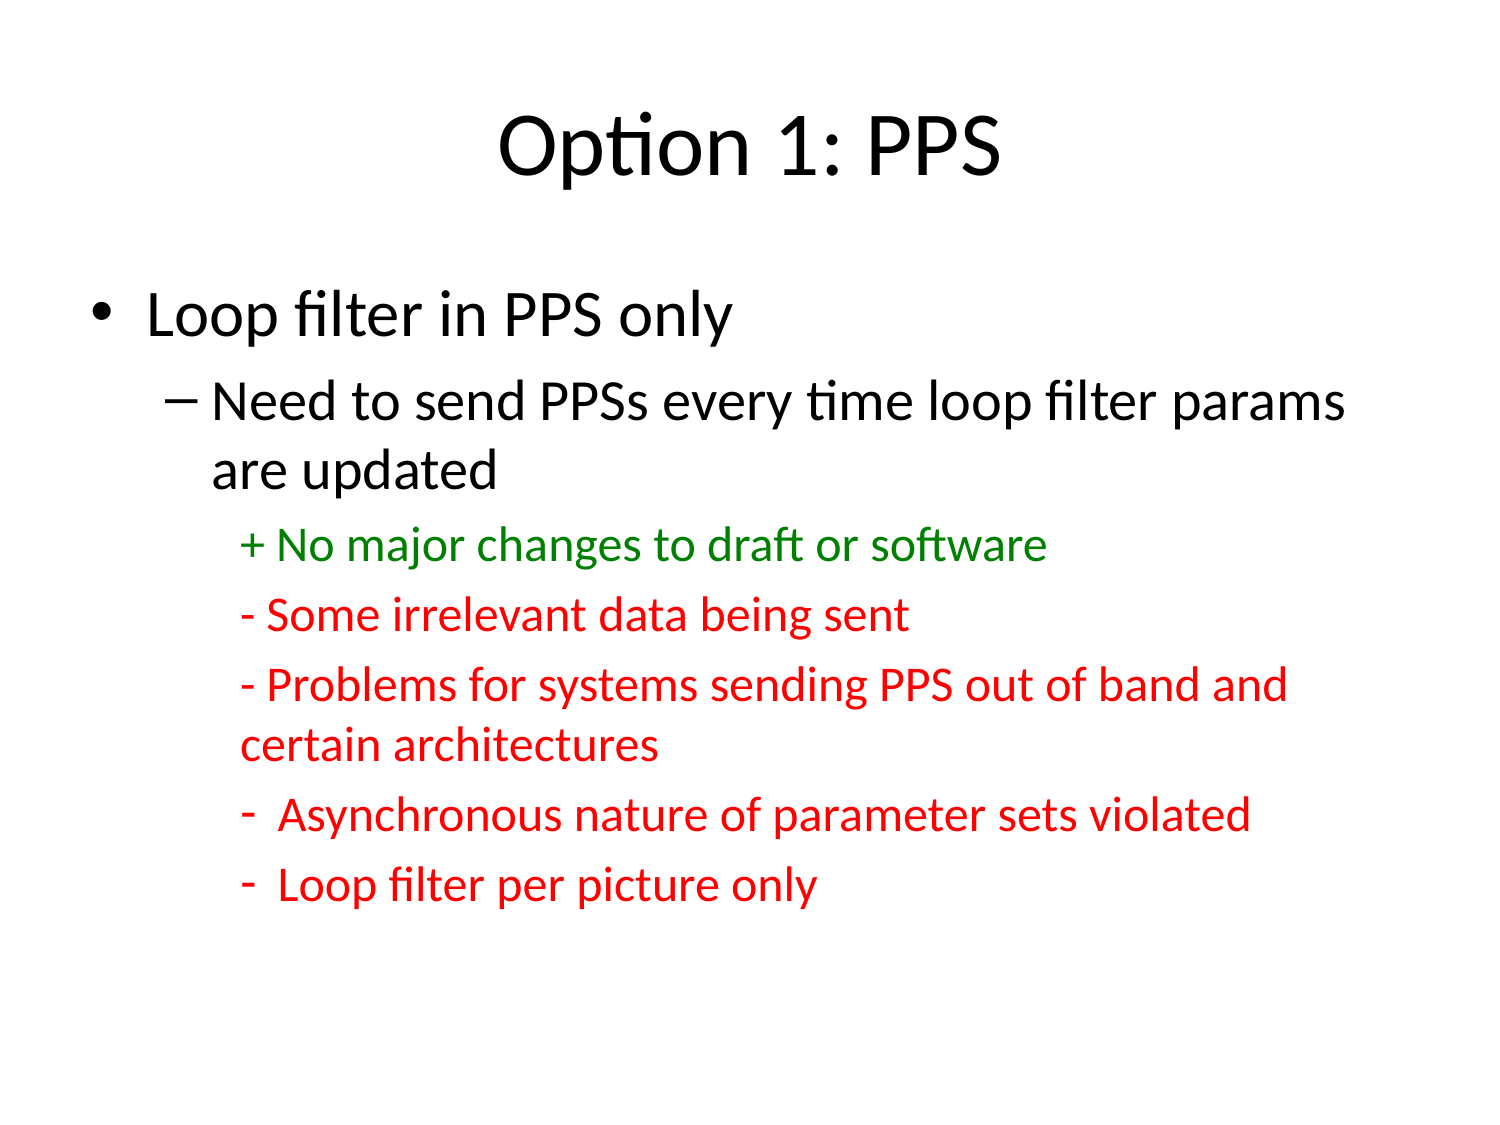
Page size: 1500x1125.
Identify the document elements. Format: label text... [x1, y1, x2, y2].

title Option 1: PPS [75, 45, 1425, 233]
list Loop filter in PPS only Need to send PPSs every time loop filter params are updated + No major changes to draft or software - Some irrelevant data being sent - Problems for systems sending PPS out of band and certain architectures Asynchronous nature of parameter sets violated Loop filter per picture only [75, 262, 1425, 1005]
